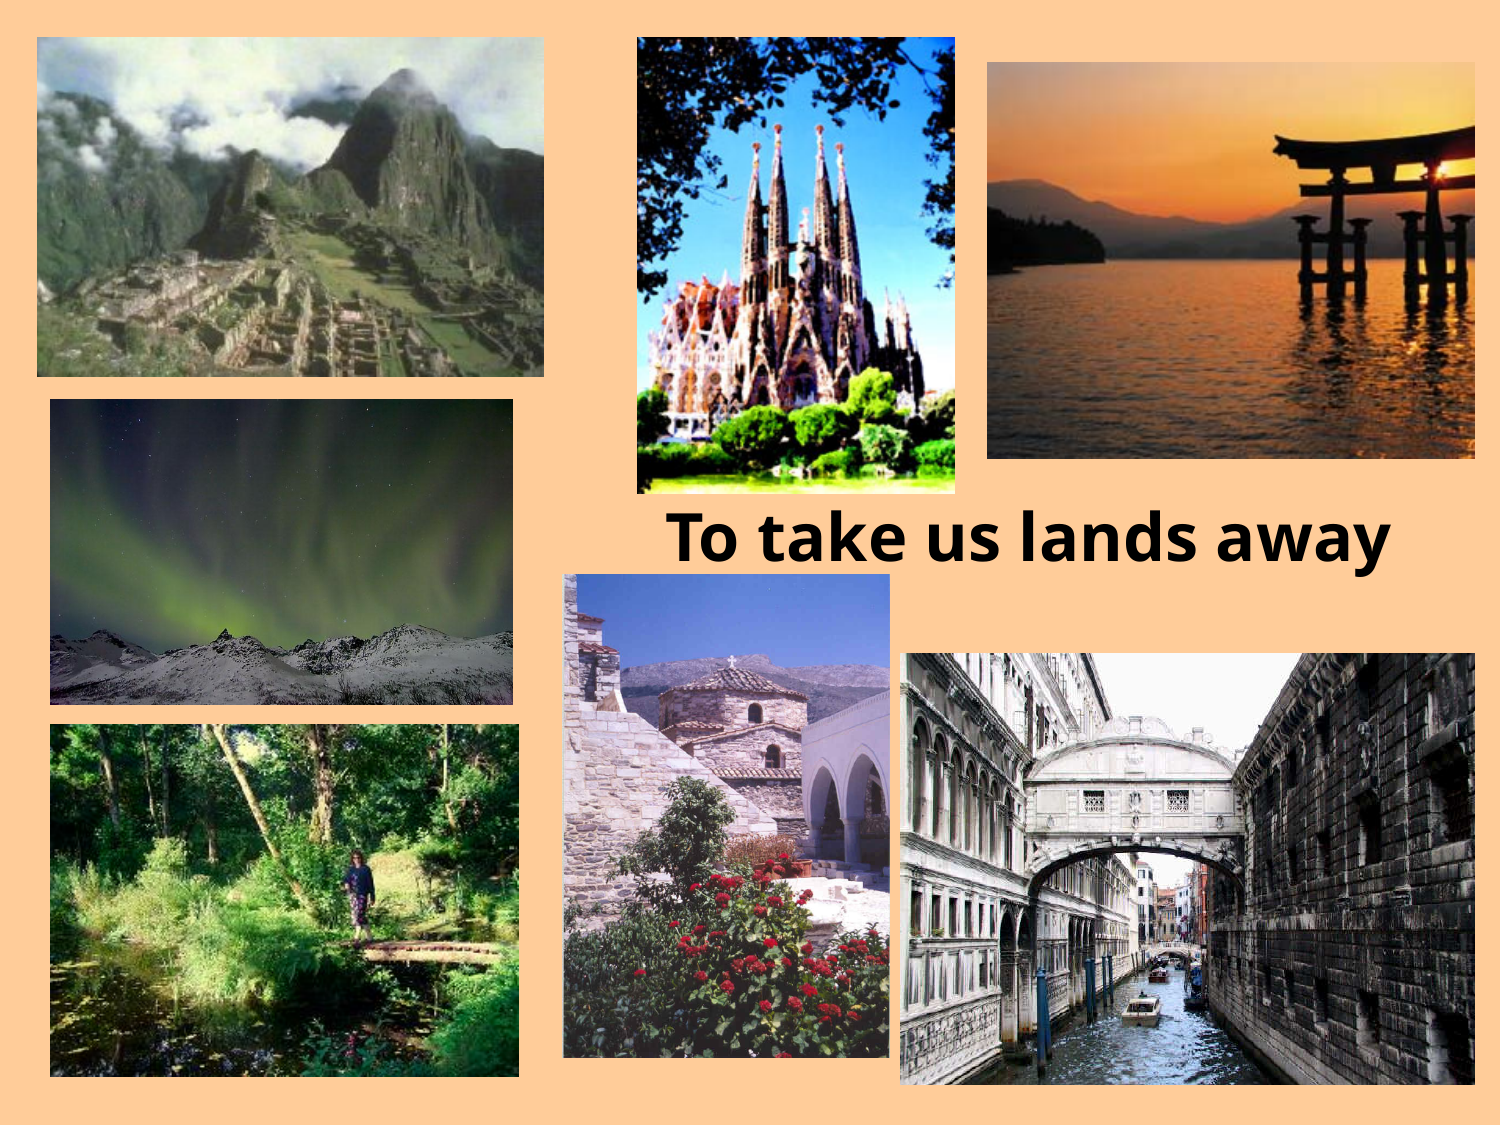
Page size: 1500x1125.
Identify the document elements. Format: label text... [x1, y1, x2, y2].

picture [49, 724, 519, 1077]
picture [637, 37, 955, 494]
picture [562, 574, 890, 1059]
picture [37, 37, 544, 377]
list To take us lands away [649, 487, 1451, 613]
picture [987, 62, 1476, 460]
picture [49, 399, 513, 705]
picture [899, 652, 1476, 1085]
